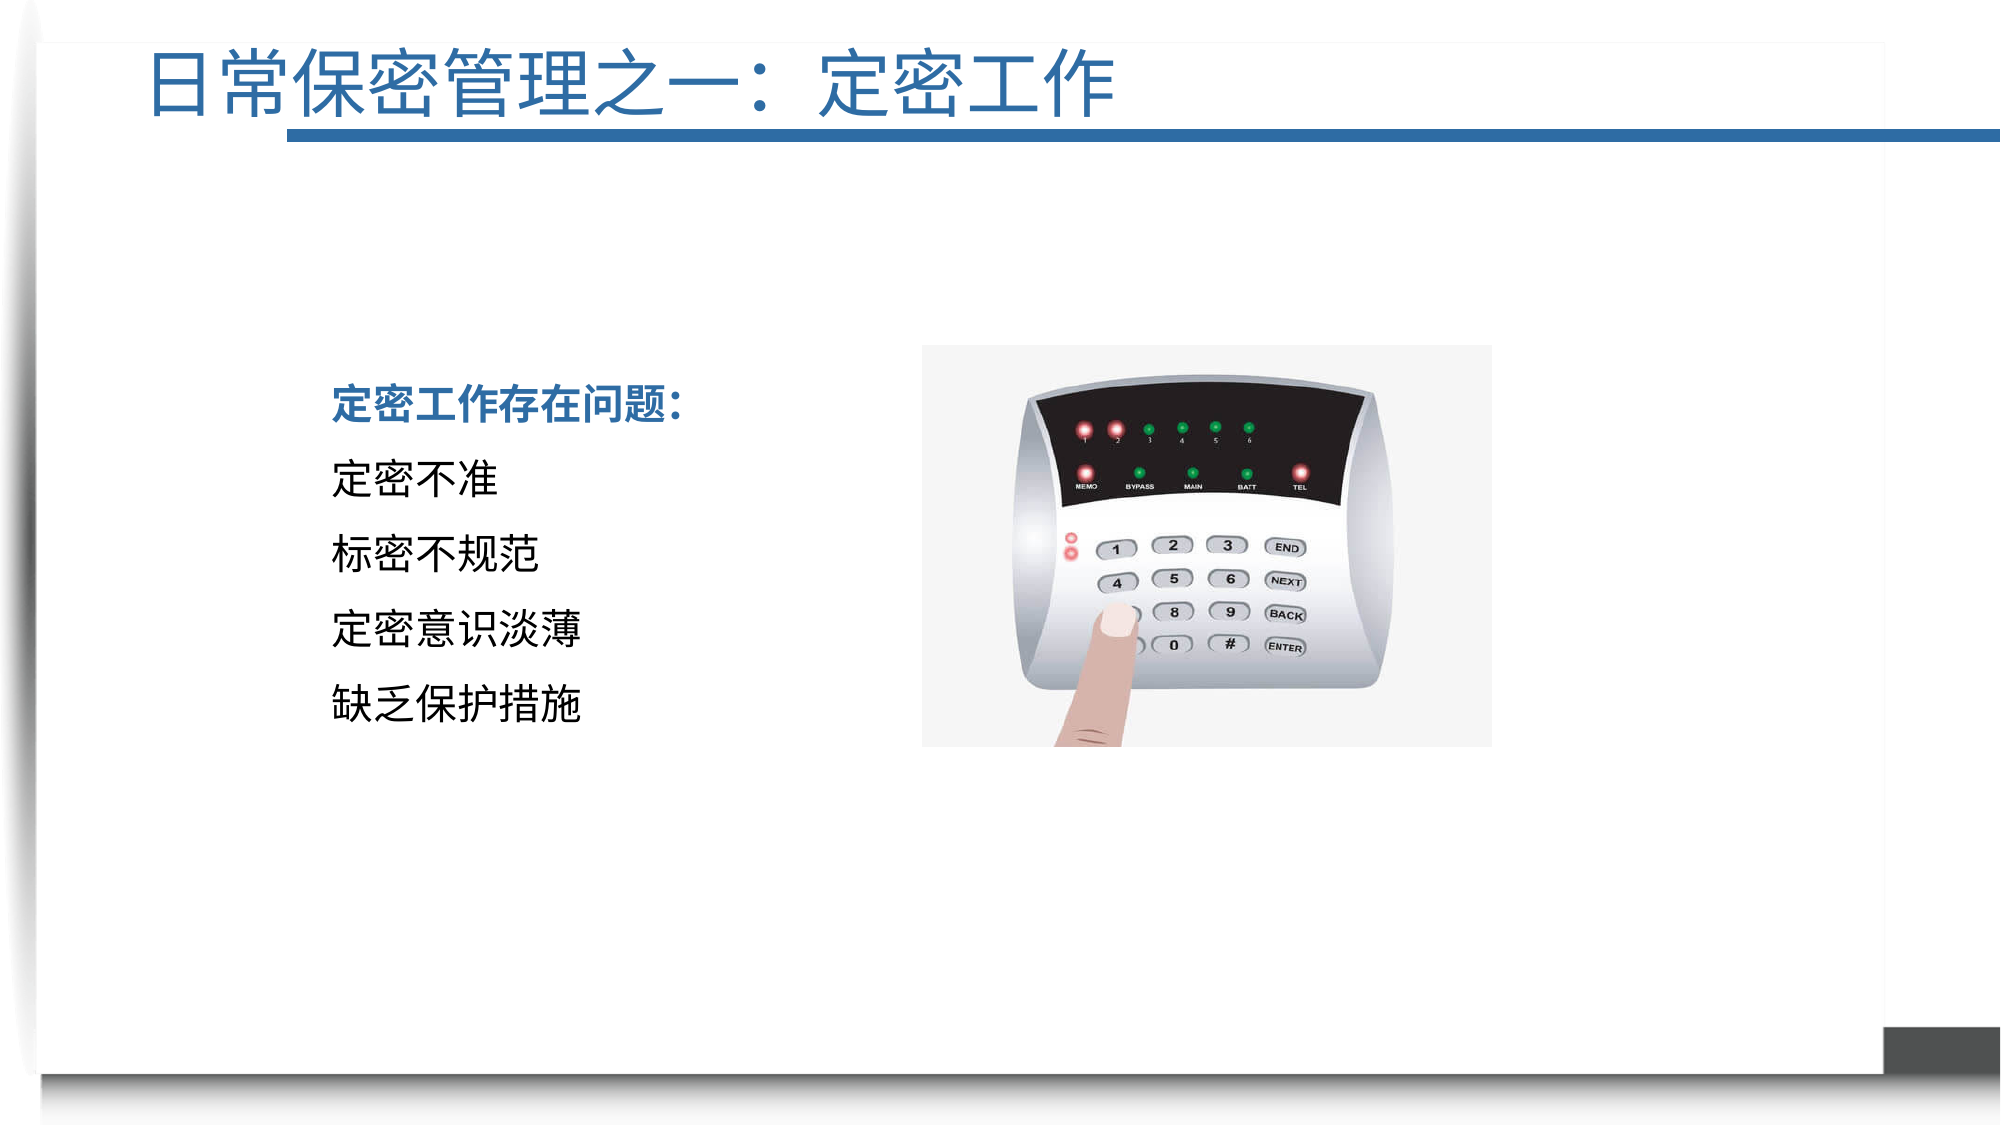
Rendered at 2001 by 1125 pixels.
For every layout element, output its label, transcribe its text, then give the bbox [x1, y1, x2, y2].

text_box 日常保密管理之一：定密工作 [126, 29, 1132, 135]
text_box 定密工作存在问题： 定密不准 标密不规范 定密意识淡薄 缺乏保护措施 [317, 345, 922, 736]
picture [0, 0, 2001, 1125]
